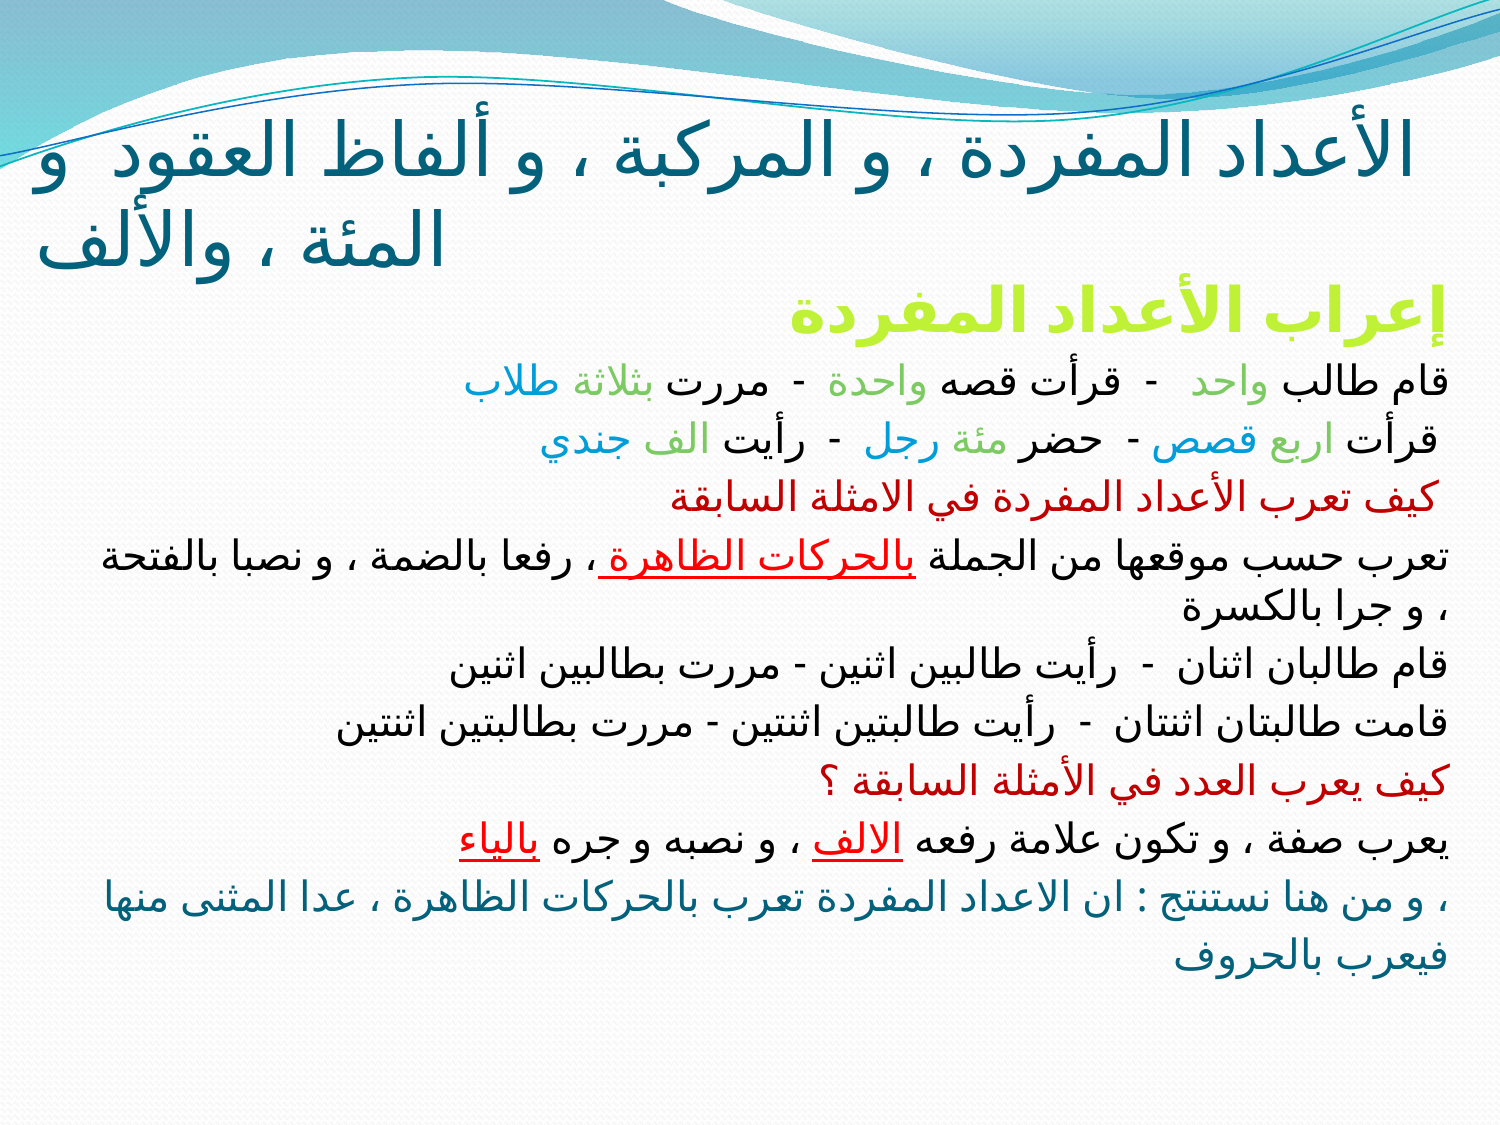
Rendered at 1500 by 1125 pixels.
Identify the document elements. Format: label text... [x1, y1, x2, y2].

title الأعداد المفردة ، و المركبة ، و ألفاظ العقود و المئة ، والألف [35, 93, 1465, 282]
list إعراب الأعداد المفردة قام طالب واحد - قرأت قصه واحدة - مررت بثلاثة طلاب قرأت اربع قصص - حضر مئة رجل - رأيت الف جندي كيف تعرب الأعداد المفردة في الامثلة السابقة تعرب حسب موقعها من الجملة بالحركات الظاهرة ، رفعا بالضمة ، و نصبا بالفتحة ، و جرا بالكسرة قام طالبان اثنان - رأيت طالبين اثنين - مررت بطالبين اثنين قامت طالبتان اثنتان - رأيت طالبتين اثنتين - مررت بطالبتين اثنتين كيف يعرب العدد في الأمثلة السابقة ؟ يعرب صفة ، و تكون علامة رفعه الالف ، و نصبه و جره بالياء و من هنا نستنتج : ان الاعداد المفردة تعرب بالحركات الظاهرة ، عدا المثنى منها ، فيعرب بالحروف [75, 262, 1465, 1005]
